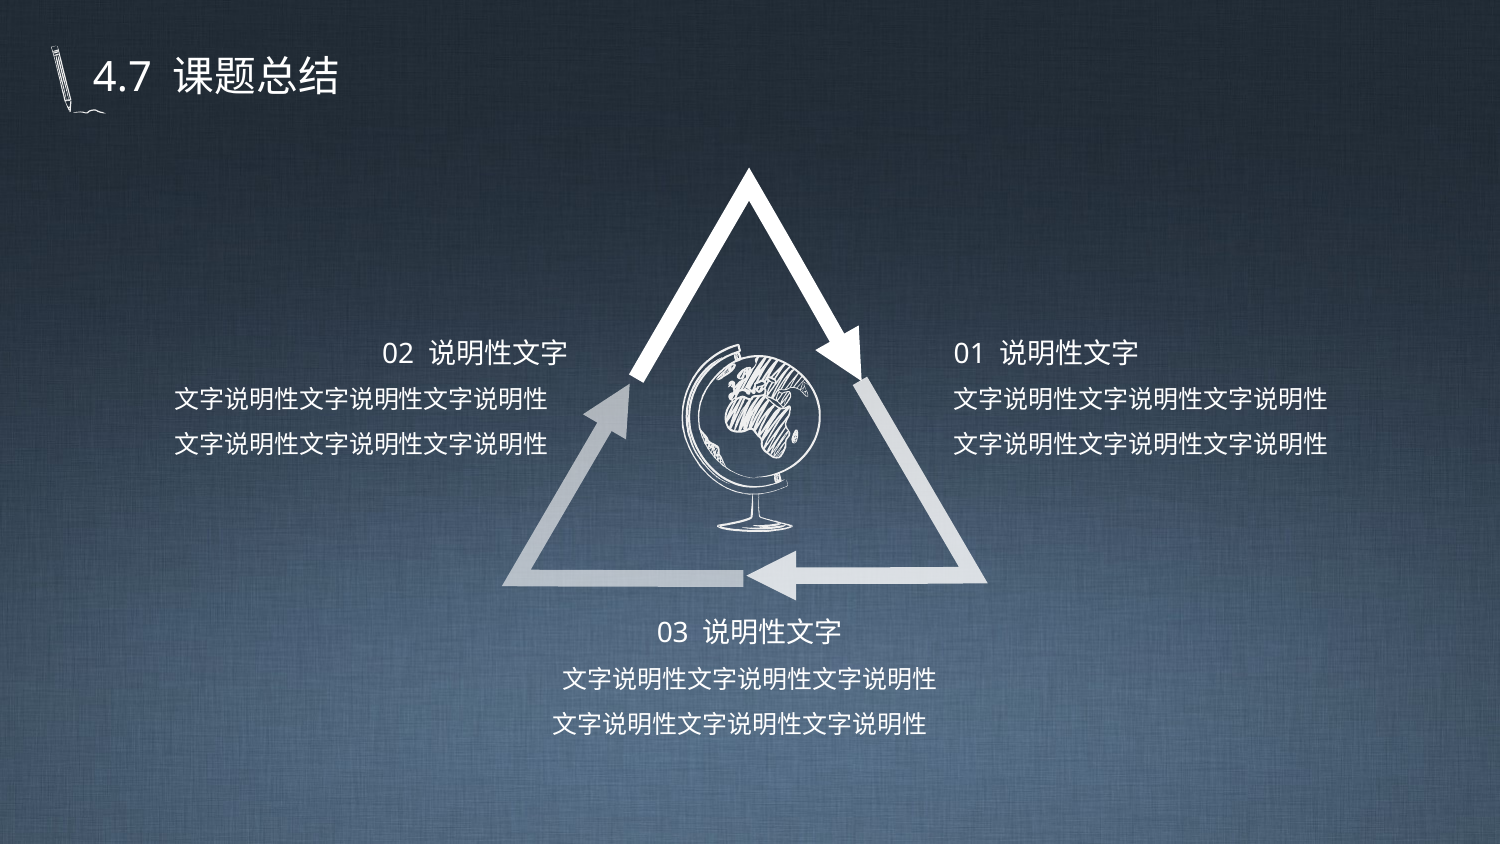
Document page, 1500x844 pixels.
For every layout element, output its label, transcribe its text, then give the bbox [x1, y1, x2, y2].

text_box 02 说明性文字 文字说明性文字说明性文字说明性 文字说明性文字说明性文字说明性 [159, 310, 583, 511]
text_box 4.7 课题总结 [78, 42, 649, 108]
text_box 01 说明性文字 文字说明性文字说明性文字说明性 文字说明性文字说明性文字说明性 [938, 310, 1363, 511]
text_box [635, 182, 862, 382]
picture [0, 0, 1500, 844]
text_box [514, 383, 744, 580]
text_box [746, 380, 976, 582]
text_box 03 说明性文字 文字说明性文字说明性文字说明性 文字说明性文字说明性文字说明性 [538, 590, 962, 791]
